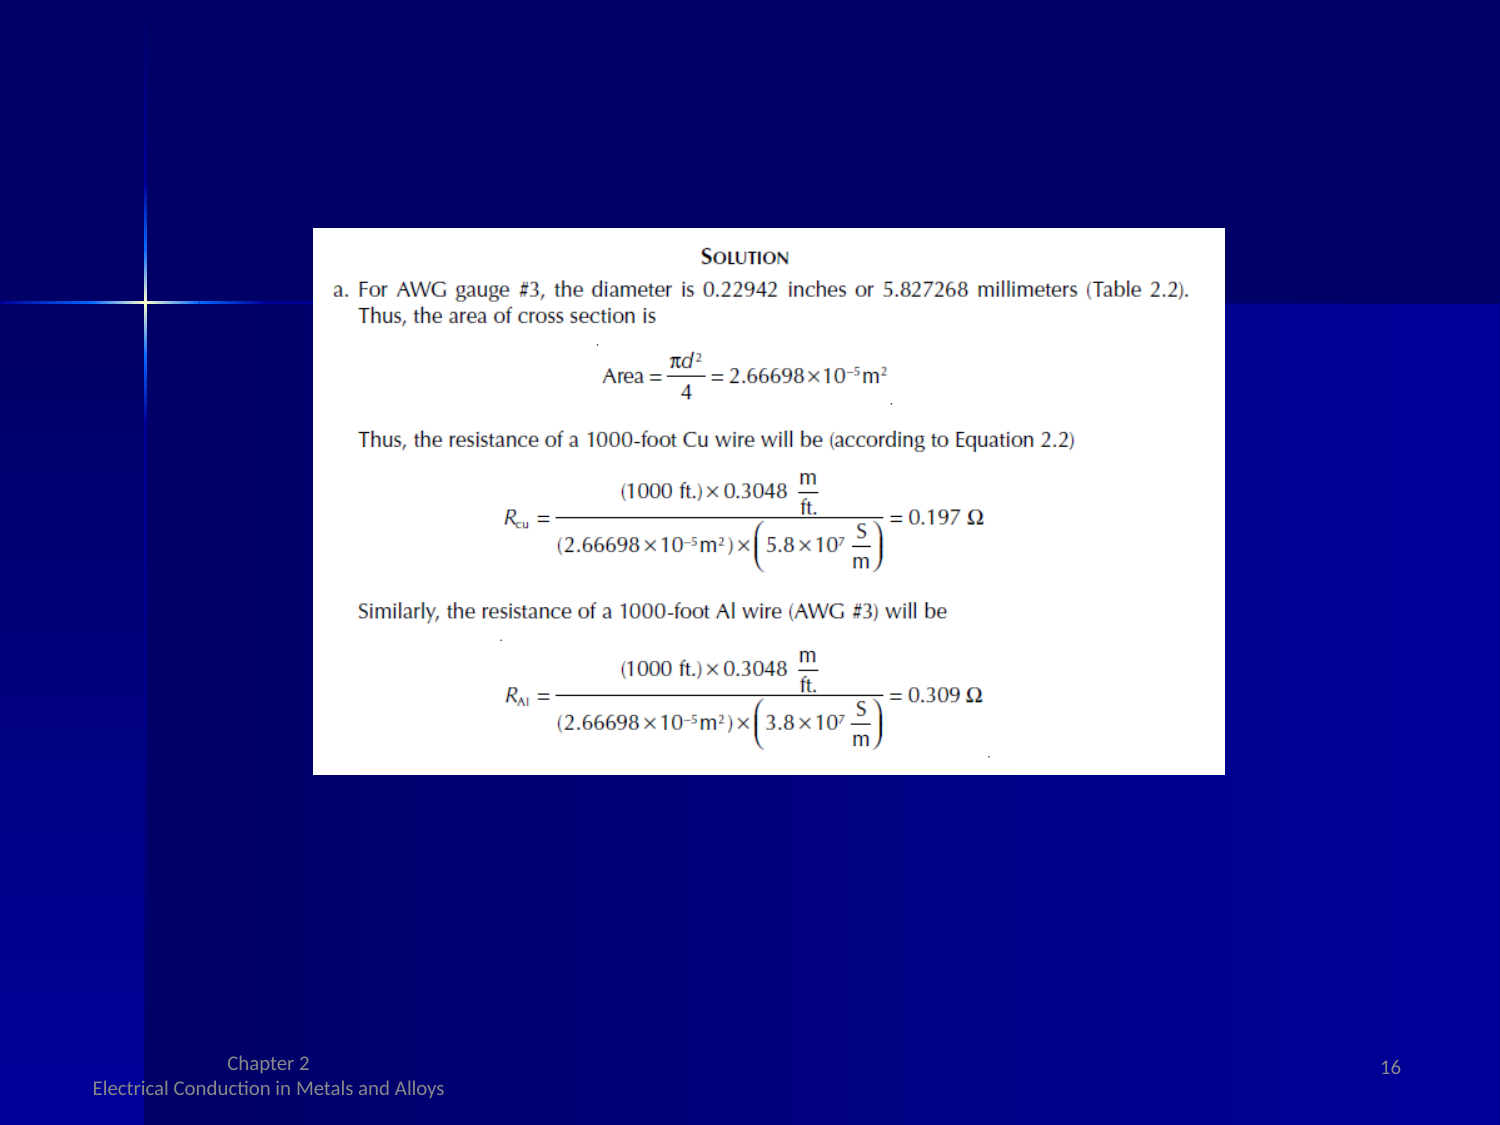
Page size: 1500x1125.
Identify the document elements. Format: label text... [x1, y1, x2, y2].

picture [313, 228, 1226, 776]
slide_number Chapter 2 Electrical Conduction in Metals and Alloys [74, 1037, 463, 1113]
